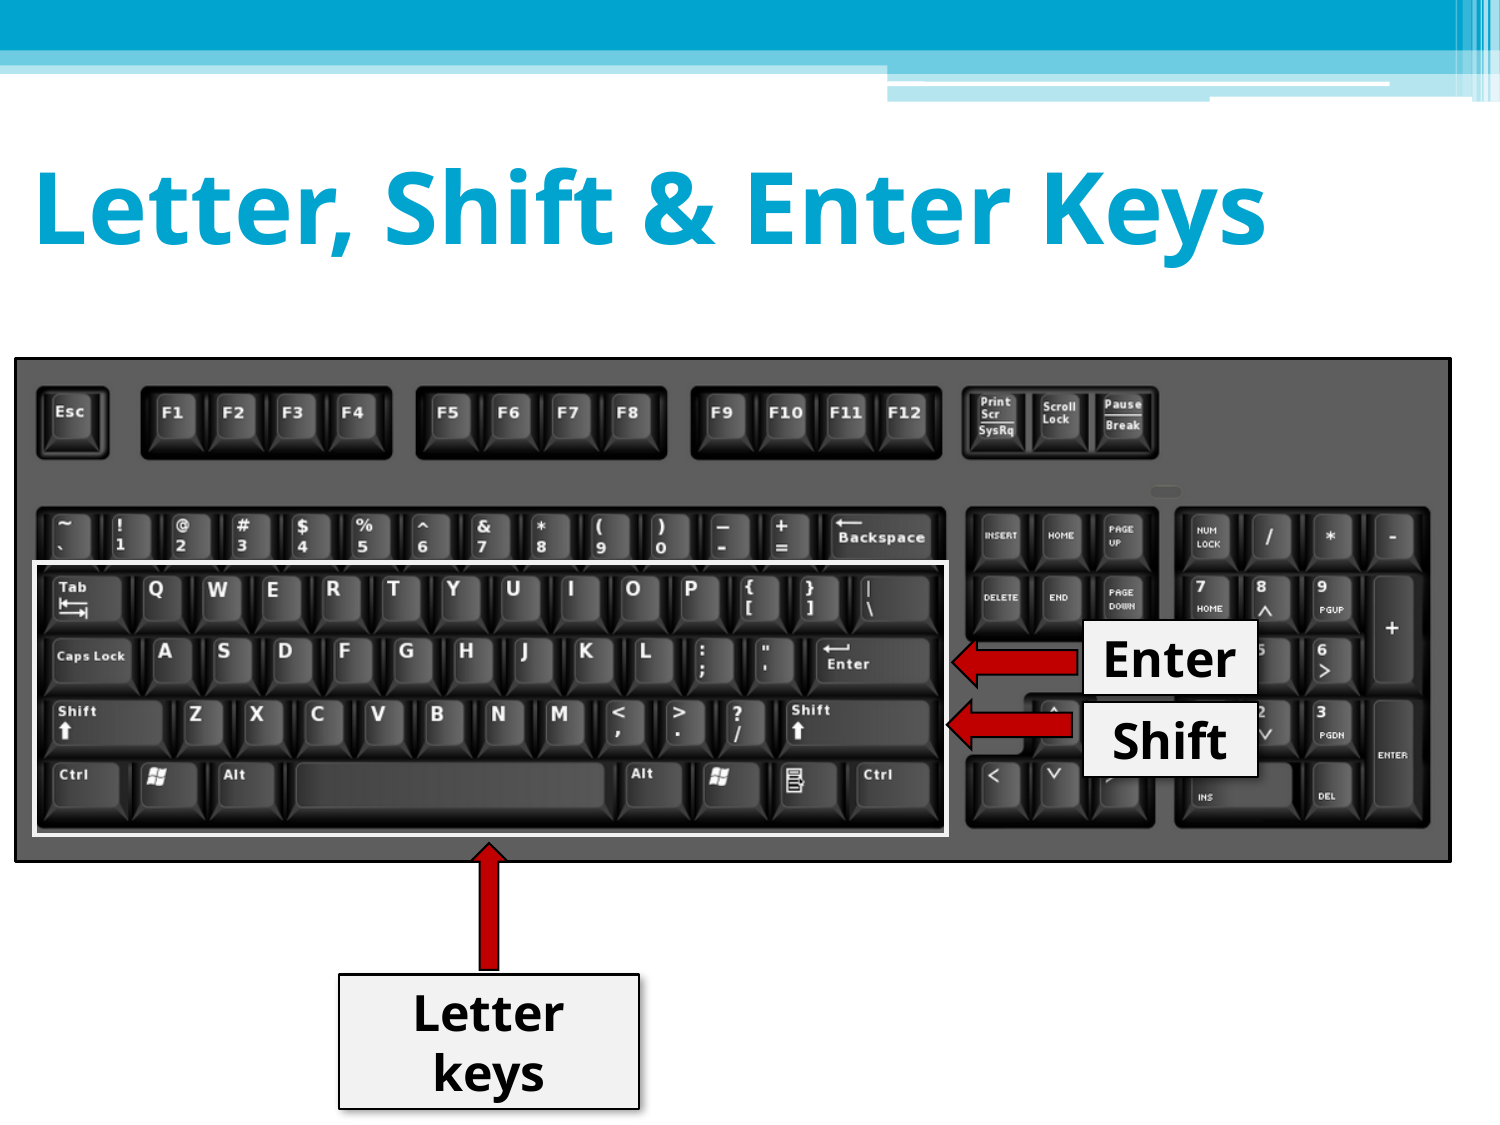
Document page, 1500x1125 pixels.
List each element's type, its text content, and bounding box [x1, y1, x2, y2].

text_box Letter keys [338, 974, 639, 1110]
text_box [467, 861, 511, 971]
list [17, 360, 1449, 861]
title Letter, Shift & Enter Keys [17, 118, 1468, 292]
